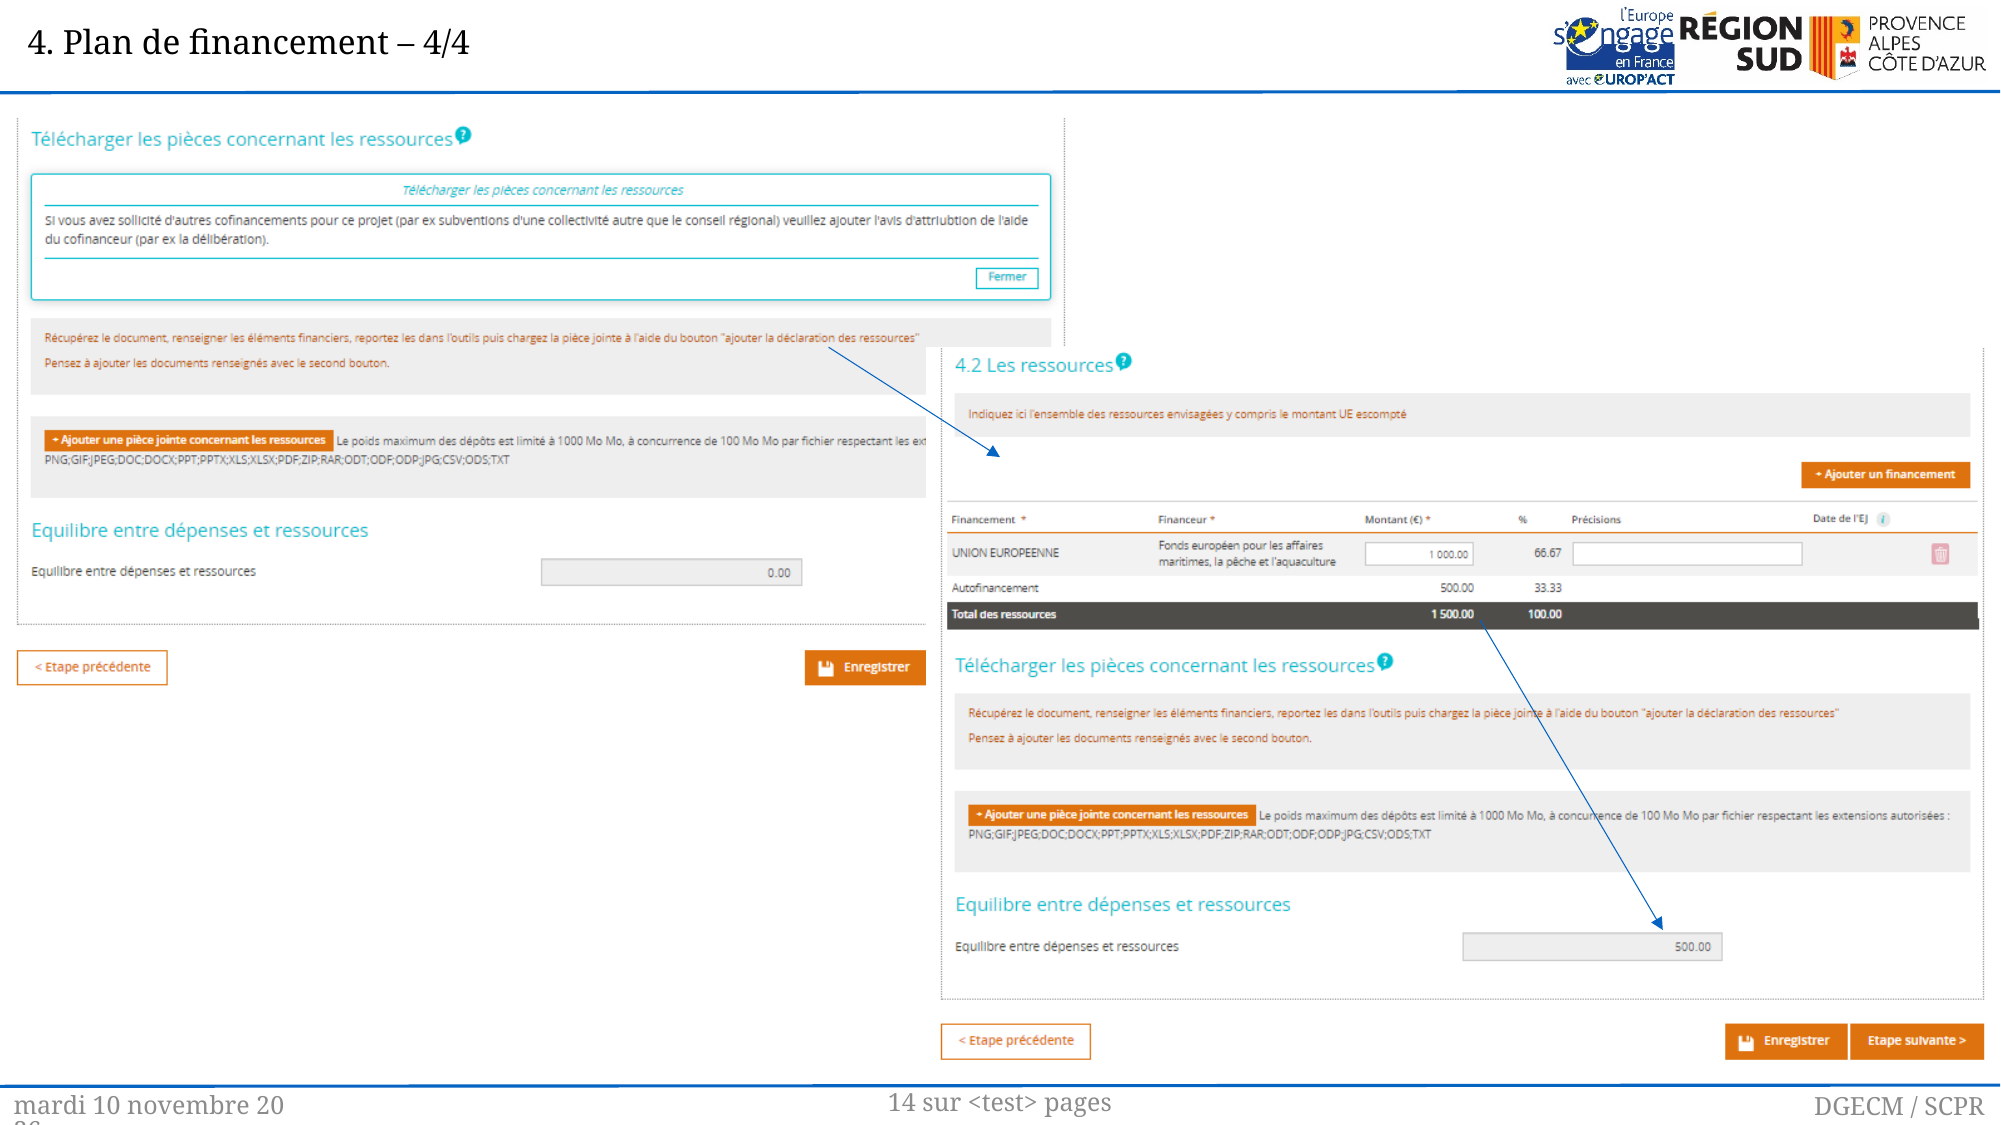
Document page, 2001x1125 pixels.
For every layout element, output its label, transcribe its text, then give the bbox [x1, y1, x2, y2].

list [12, 117, 1074, 693]
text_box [1479, 619, 1663, 930]
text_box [828, 347, 1000, 458]
title 4. Plan de financement – 4/4 [12, 17, 1550, 71]
picture [1549, 3, 1988, 89]
picture [926, 347, 1988, 1065]
